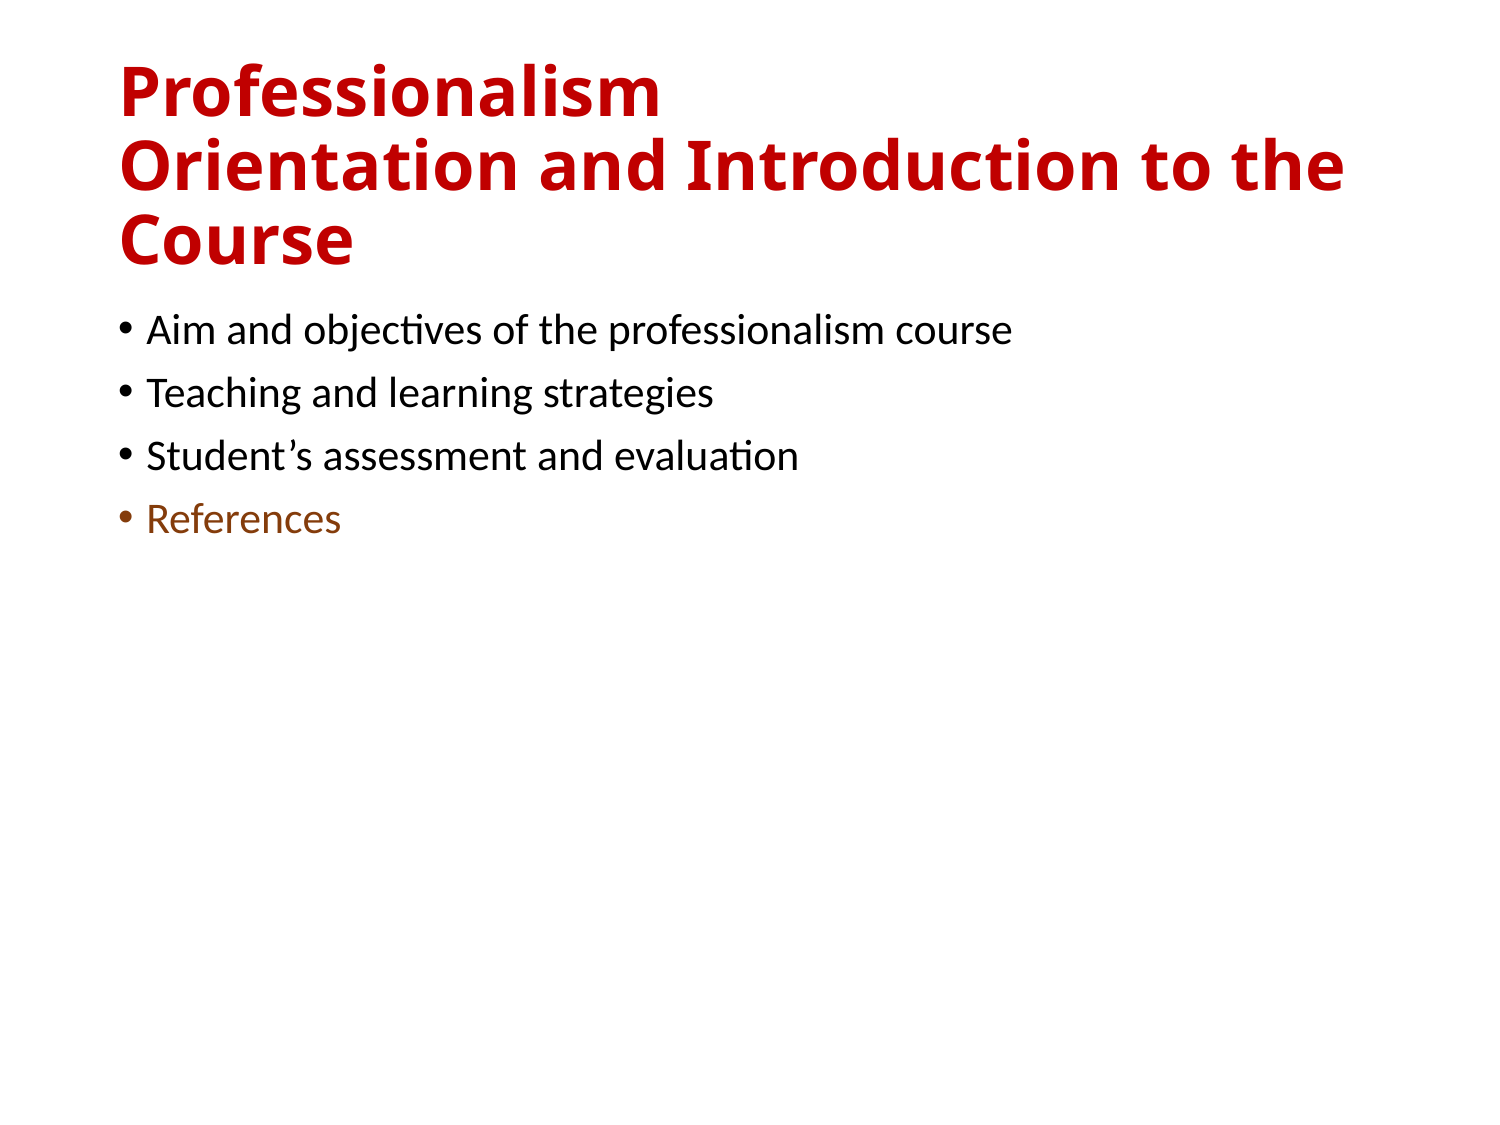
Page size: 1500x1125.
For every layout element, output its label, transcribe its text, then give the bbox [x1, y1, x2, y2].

list Aim and objectives of the professionalism course Teaching and learning strategies Student’s assessment and evaluation References [103, 299, 1397, 1014]
title Professionalism Orientation and Introduction to the Course [103, 59, 1397, 278]
